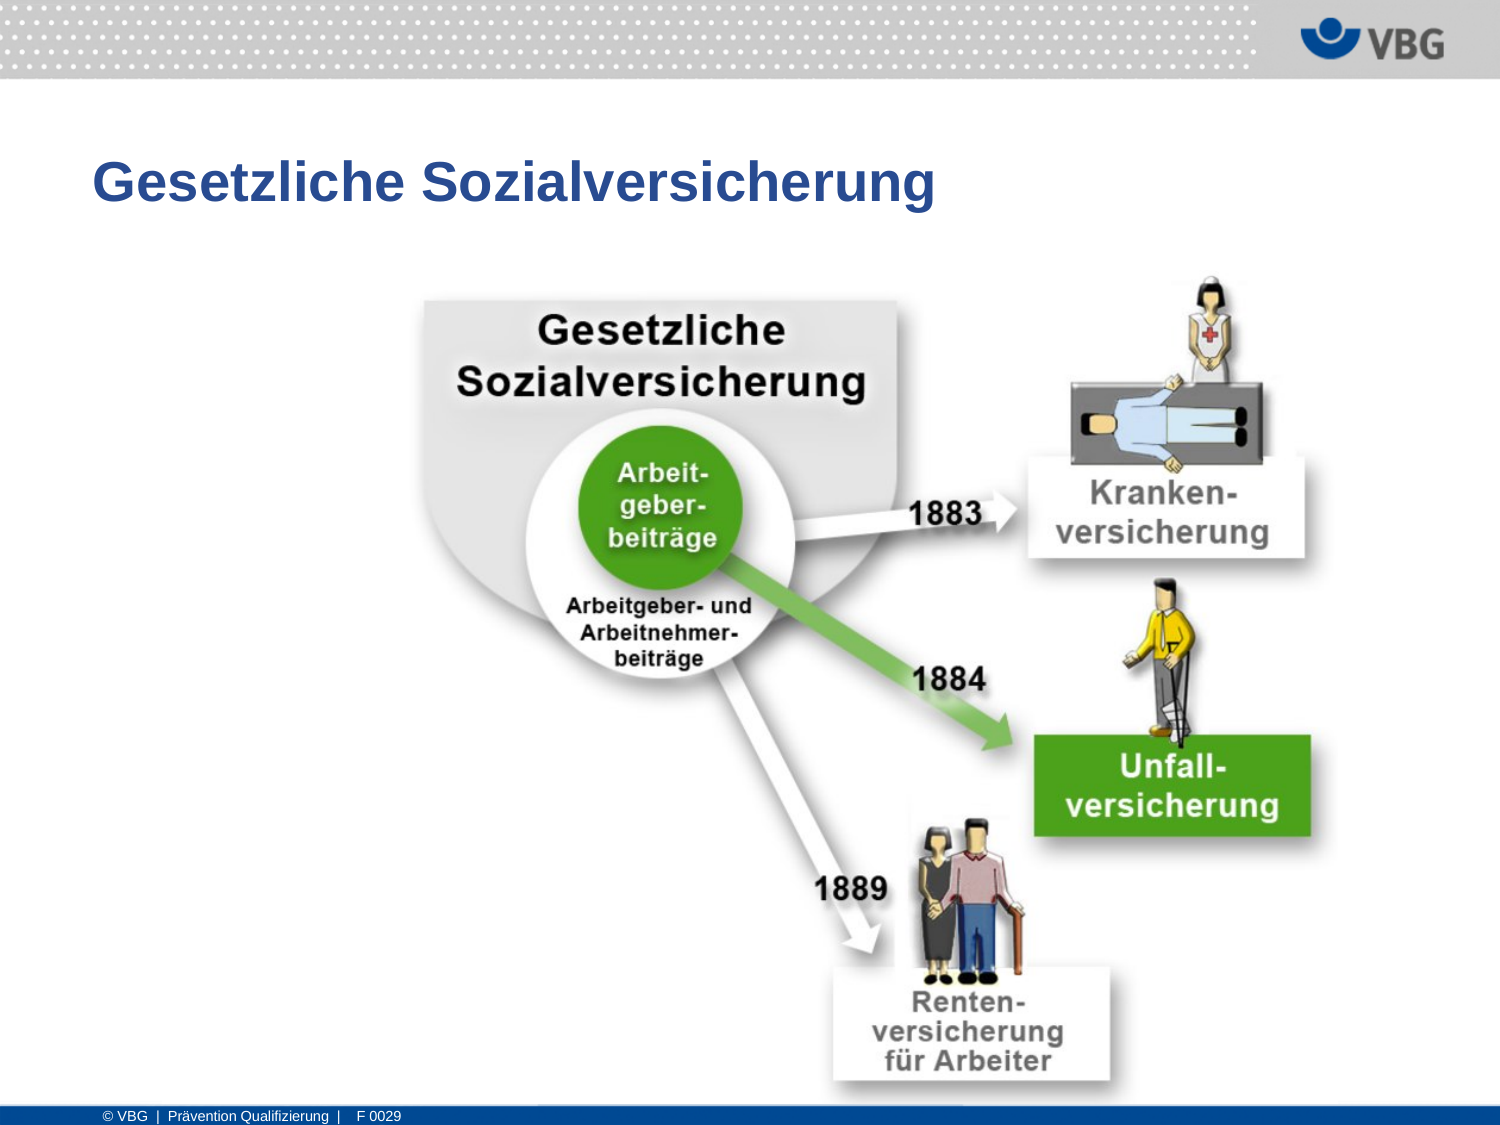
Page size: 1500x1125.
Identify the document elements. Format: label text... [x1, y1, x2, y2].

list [162, 270, 1338, 1104]
picture [0, 0, 1500, 1125]
title Gesetzliche Sozialversicherung [92, 112, 1410, 254]
list F 0029 [356, 1108, 547, 1125]
